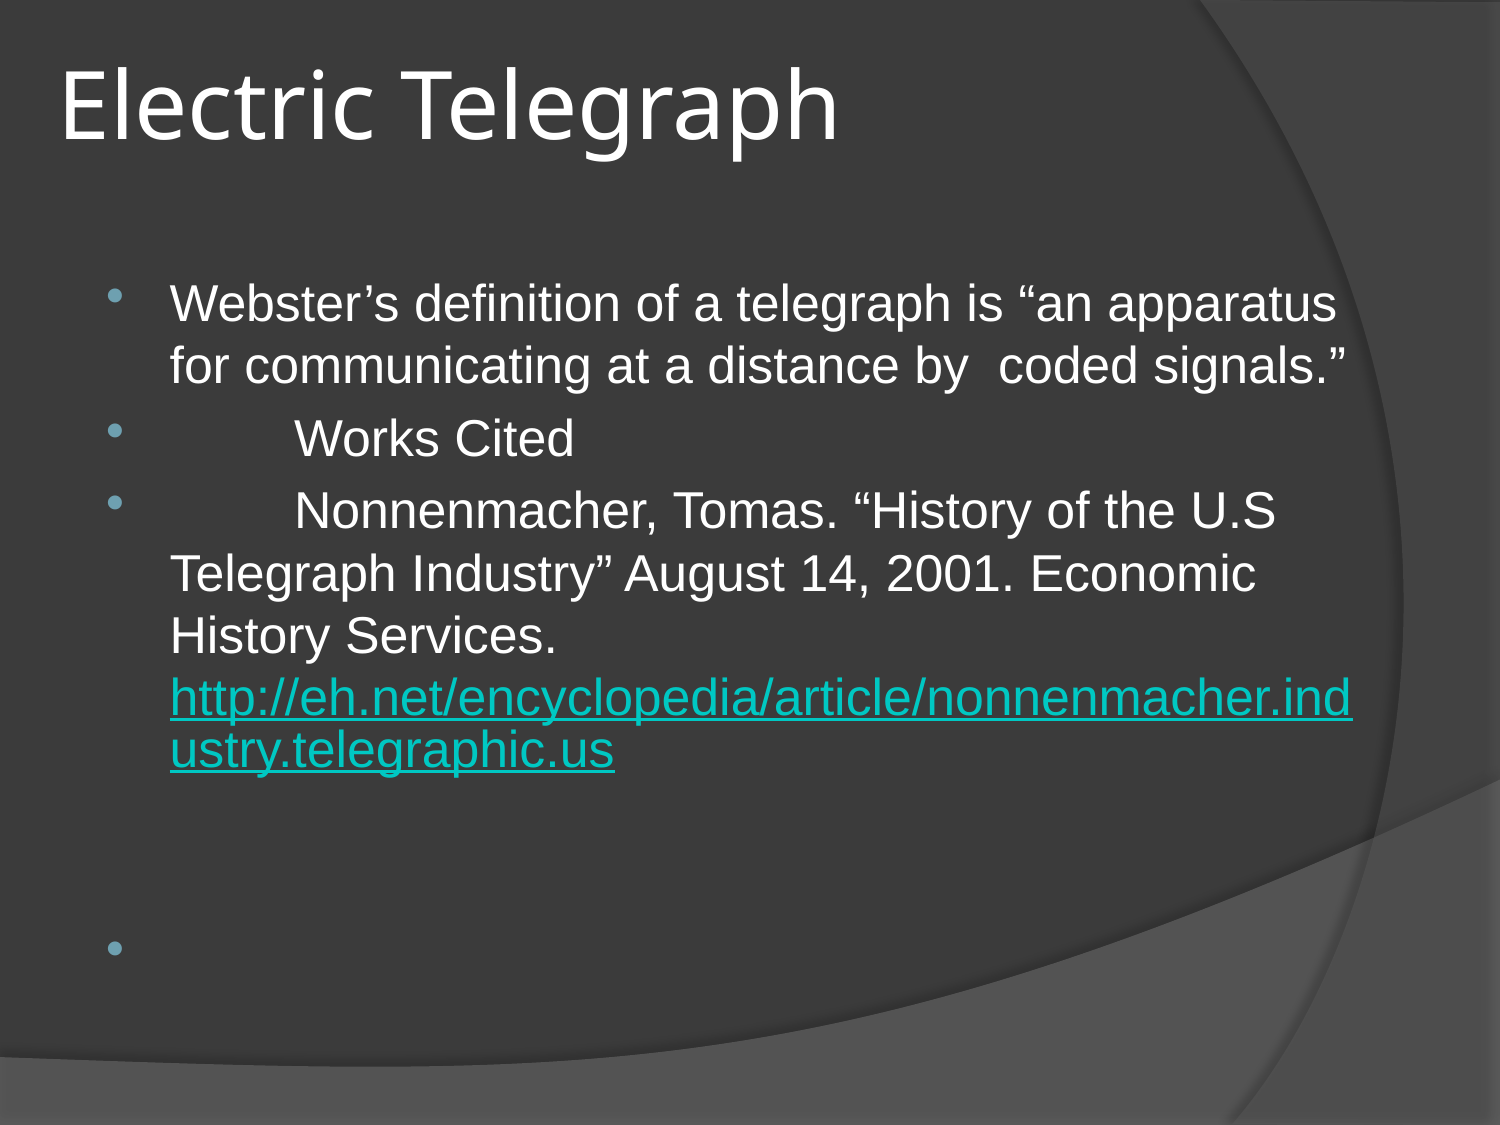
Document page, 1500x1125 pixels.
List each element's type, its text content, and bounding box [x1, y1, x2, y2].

title Electric Telegraph [37, 37, 1413, 225]
list Webster’s definition of a telegraph is “an apparatus for communicating at a distance by coded signals.” Works Cited Nonnenmacher, Tomas. “History of the U.S Telegraph Industry” August 14, 2001. Economic History Services. http://eh.net/encyclopedia/article/nonnenmacher.industry.telegraphic.us [87, 262, 1375, 963]
